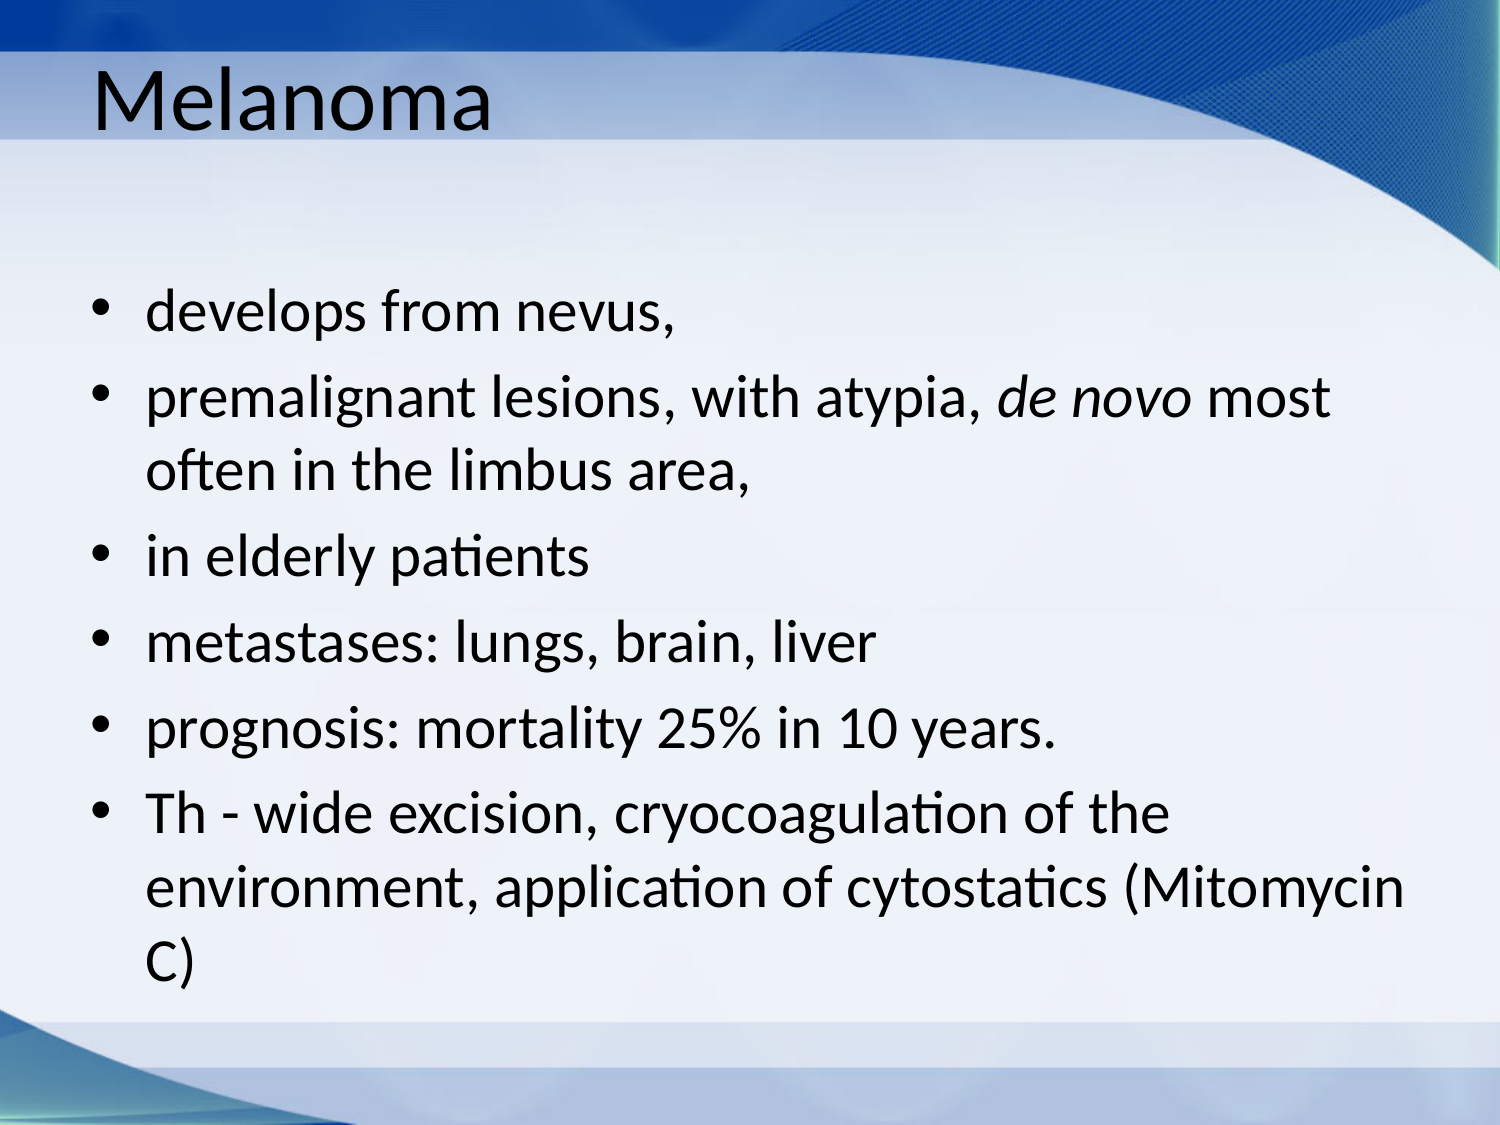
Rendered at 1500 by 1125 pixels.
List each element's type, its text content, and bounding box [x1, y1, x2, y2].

picture [0, 0, 1500, 1125]
list develops from nevus, premalignant lesions, with atypia, de novo most often in the limbus area, in elderly patients metastases: lungs, brain, liver prognosis: mortality 25% in 10 years. Th - wide excision, cryocoagulation of the environment, application of cytostatics (Mitomycin C) [75, 262, 1425, 1005]
title Melanoma [76, 0, 1427, 188]
